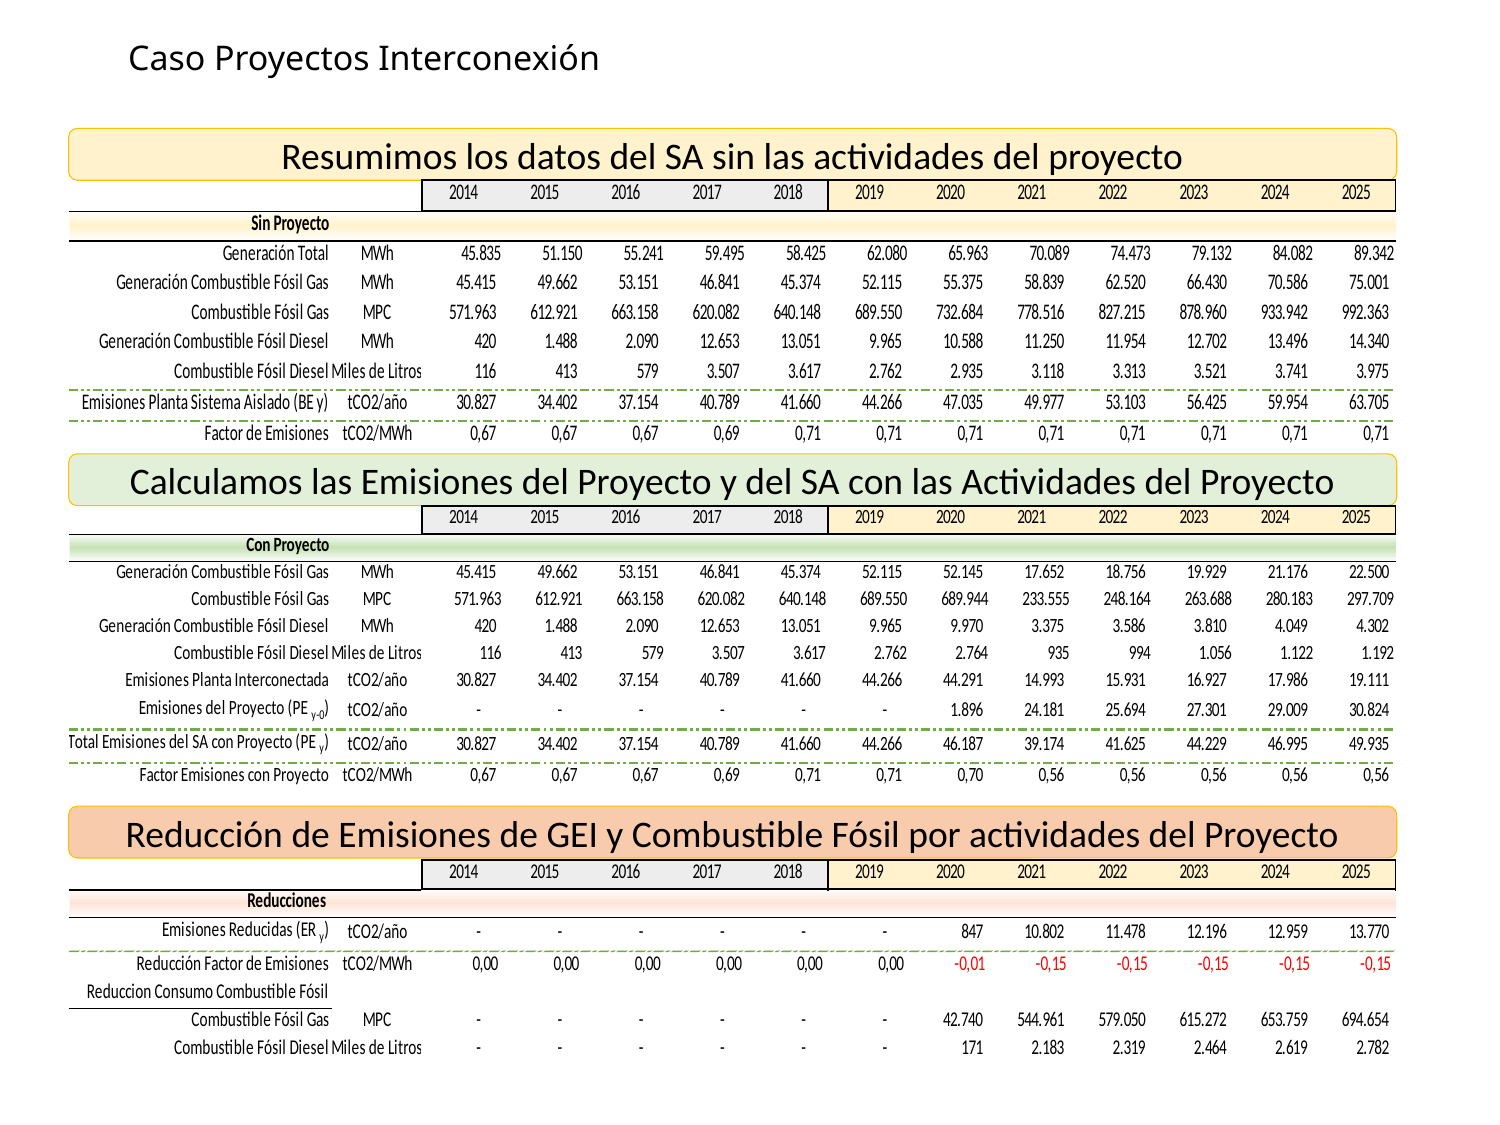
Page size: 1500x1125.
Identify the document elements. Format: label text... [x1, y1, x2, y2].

title Caso Proyectos Interconexión [113, 33, 1407, 86]
picture [68, 505, 1397, 792]
text_box Calculamos las Emisiones del Proyecto y del SA con las Actividades del Proyecto [68, 453, 1398, 505]
text_box Reducción de Emisiones de GEI y Combustible Fósil por actividades del Proyecto [68, 805, 1398, 859]
text_box Resumimos los datos del SA sin las actividades del proyecto [68, 127, 1398, 179]
picture [68, 179, 1397, 453]
picture [68, 859, 1397, 1066]
